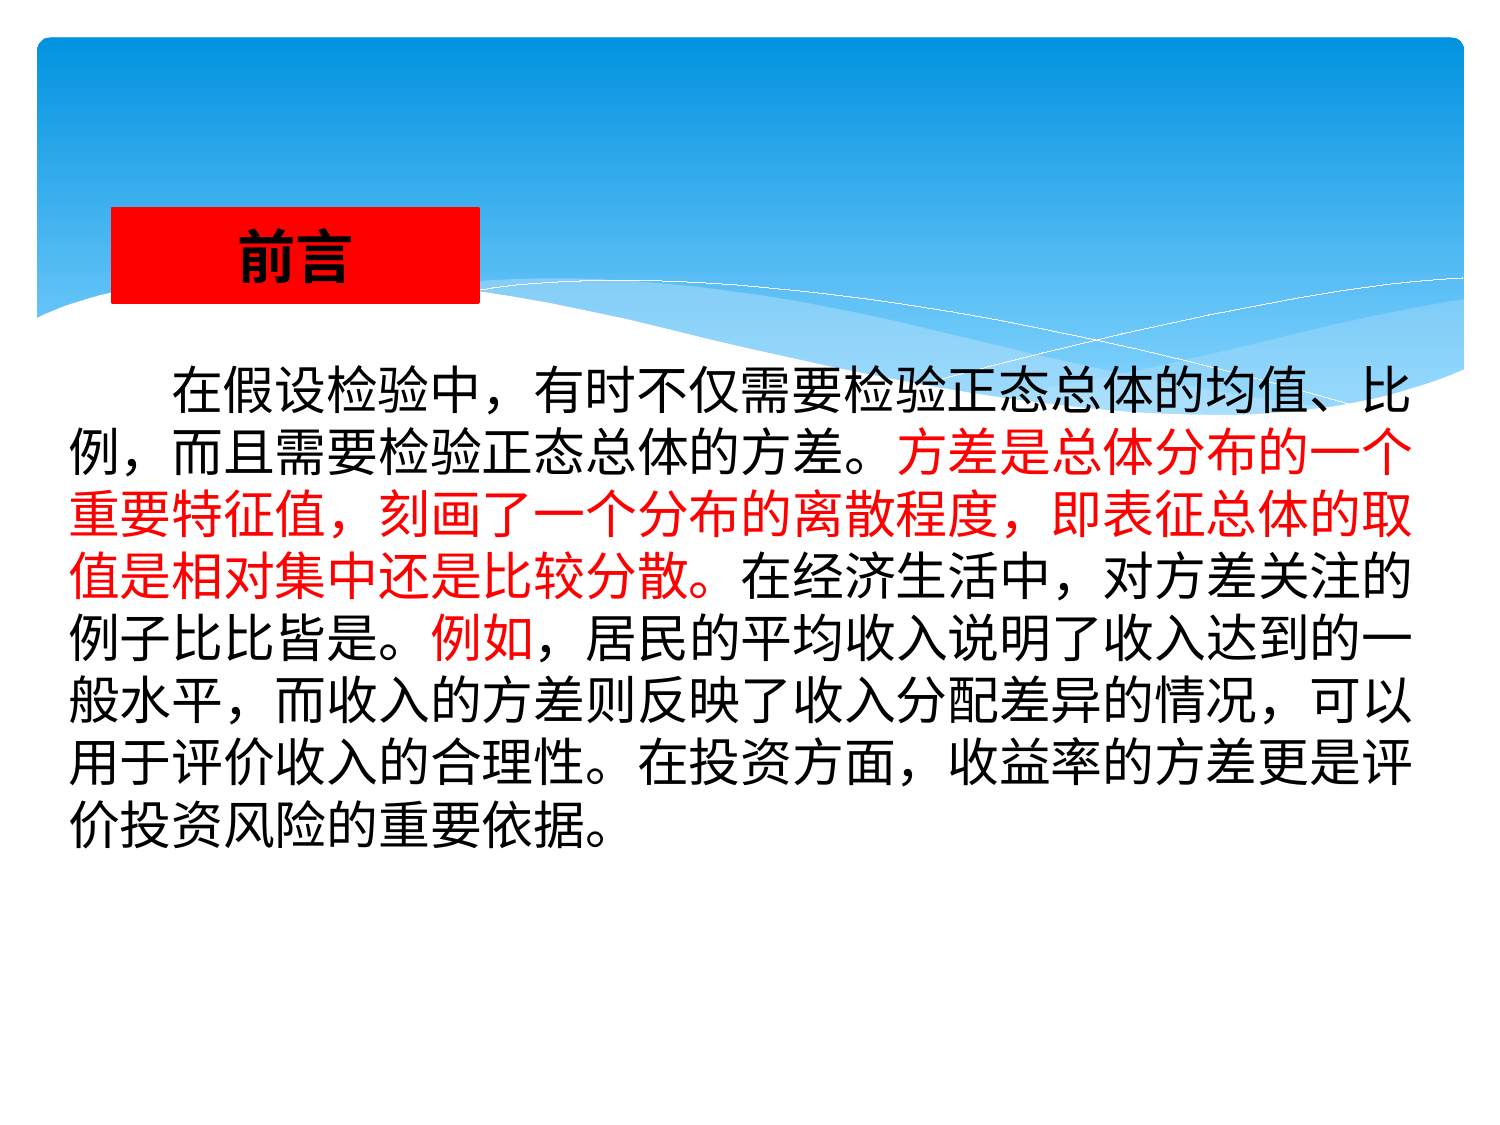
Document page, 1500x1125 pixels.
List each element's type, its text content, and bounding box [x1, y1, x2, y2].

text_box 前言 [111, 207, 480, 304]
list 在假设检验中，有时不仅需要检验正态总体的均值、比例，而且需要检验正态总体的方差。方差是总体分布的一个重要特征值，刻画了一个分布的离散程度，即表征总体的取值是相对集中还是比较分散。在经济生活中，对方差关注的例子比比皆是。例如，居民的平均收入说明了收入达到的一般水平，而收入的方差则反映了收入分配差异的情况，可以用于评价收入的合理性。在投资方面，收益率的方差更是评价投资风险的重要依据。 [53, 349, 1436, 868]
